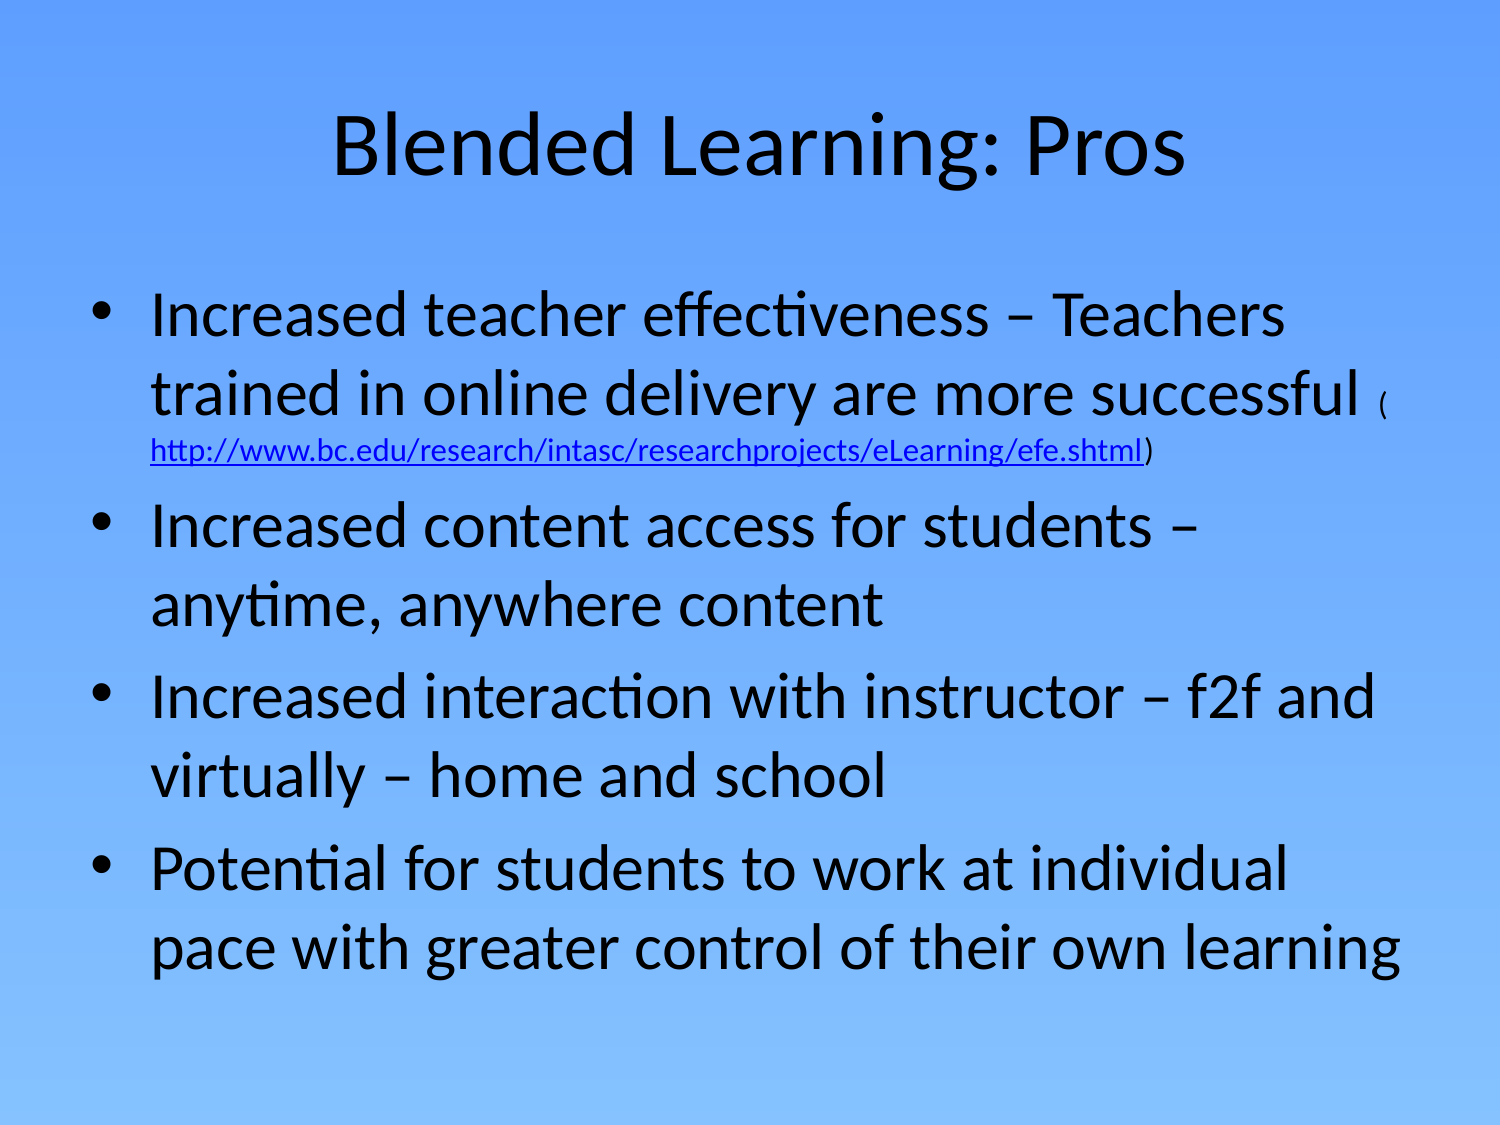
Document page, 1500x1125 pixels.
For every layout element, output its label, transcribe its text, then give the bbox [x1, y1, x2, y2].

title Blended Learning: Pros [75, 45, 1425, 233]
list Increased teacher effectiveness – Teachers trained in online delivery are more successful (http://www.bc.edu/research/intasc/researchprojects/eLearning/efe.shtml) Increased content access for students – anytime, anywhere content Increased interaction with instructor – f2f and virtually – home and school Potential for students to work at individual pace with greater control of their own learning [75, 262, 1425, 1005]
